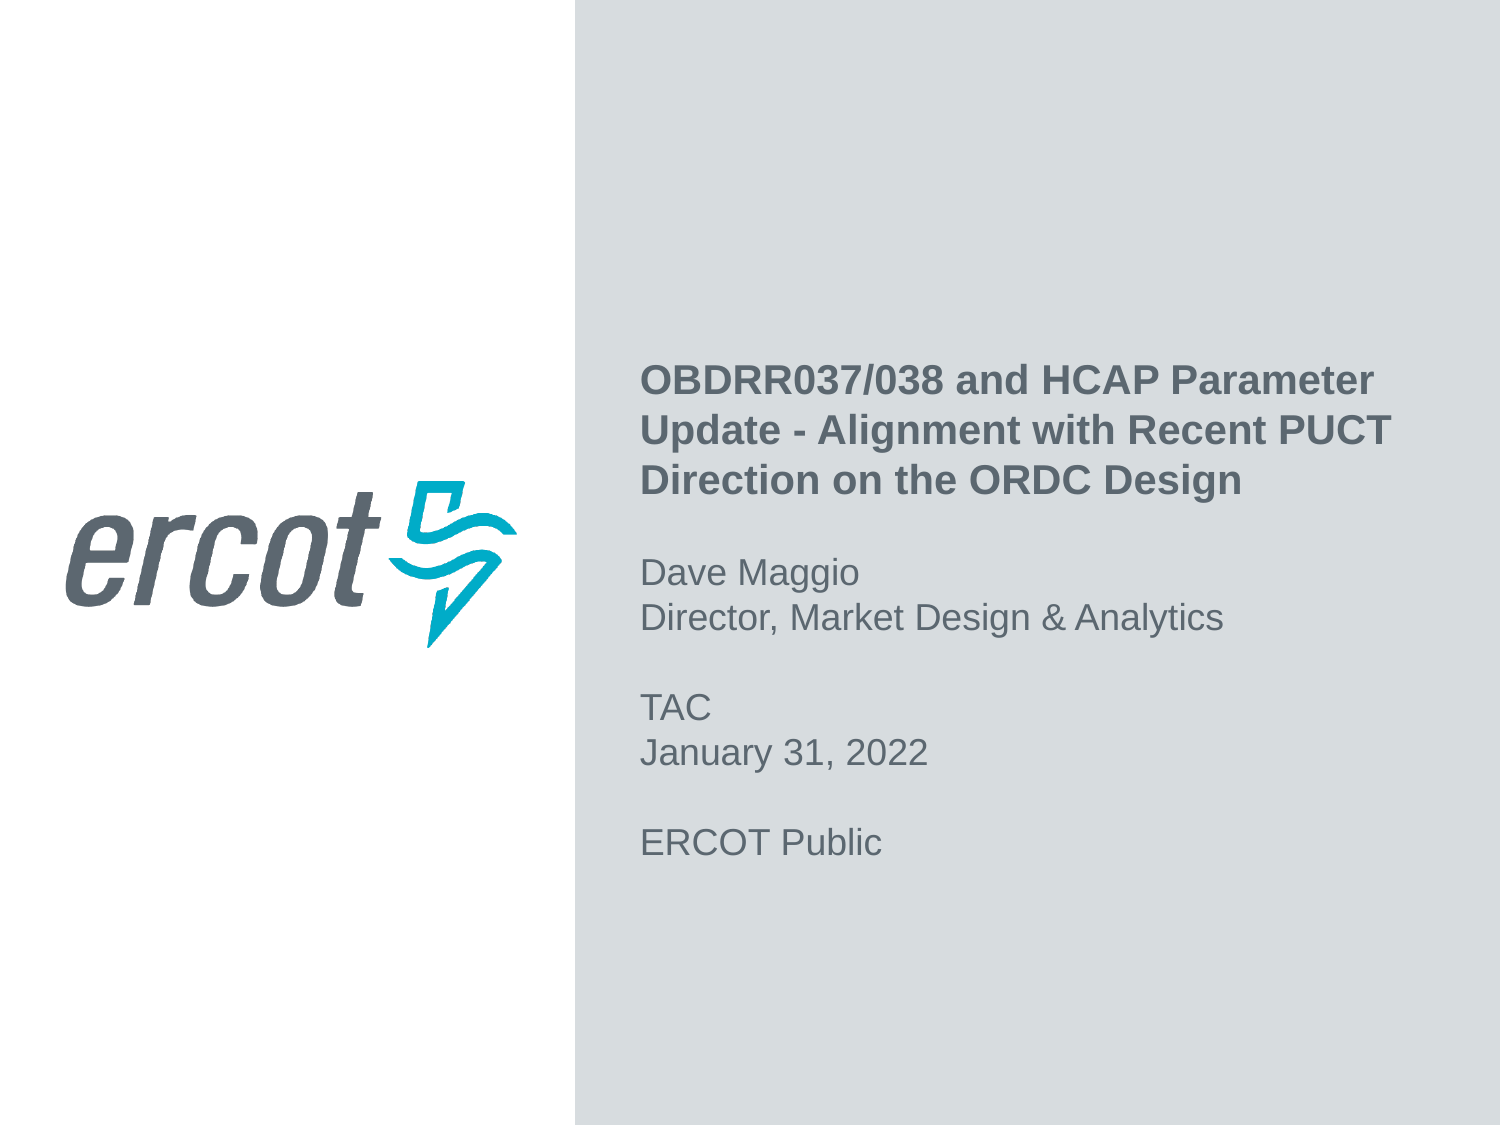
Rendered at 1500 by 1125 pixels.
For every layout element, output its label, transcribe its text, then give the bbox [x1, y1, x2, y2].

text_box OBDRR037/038 and HCAP Parameter Update - Alignment with Recent PUCT Direction on the ORDC Design Dave Maggio Director, Market Design & Analytics TAC January 31, 2022 ERCOT Public [624, 345, 1475, 871]
picture [56, 471, 525, 654]
